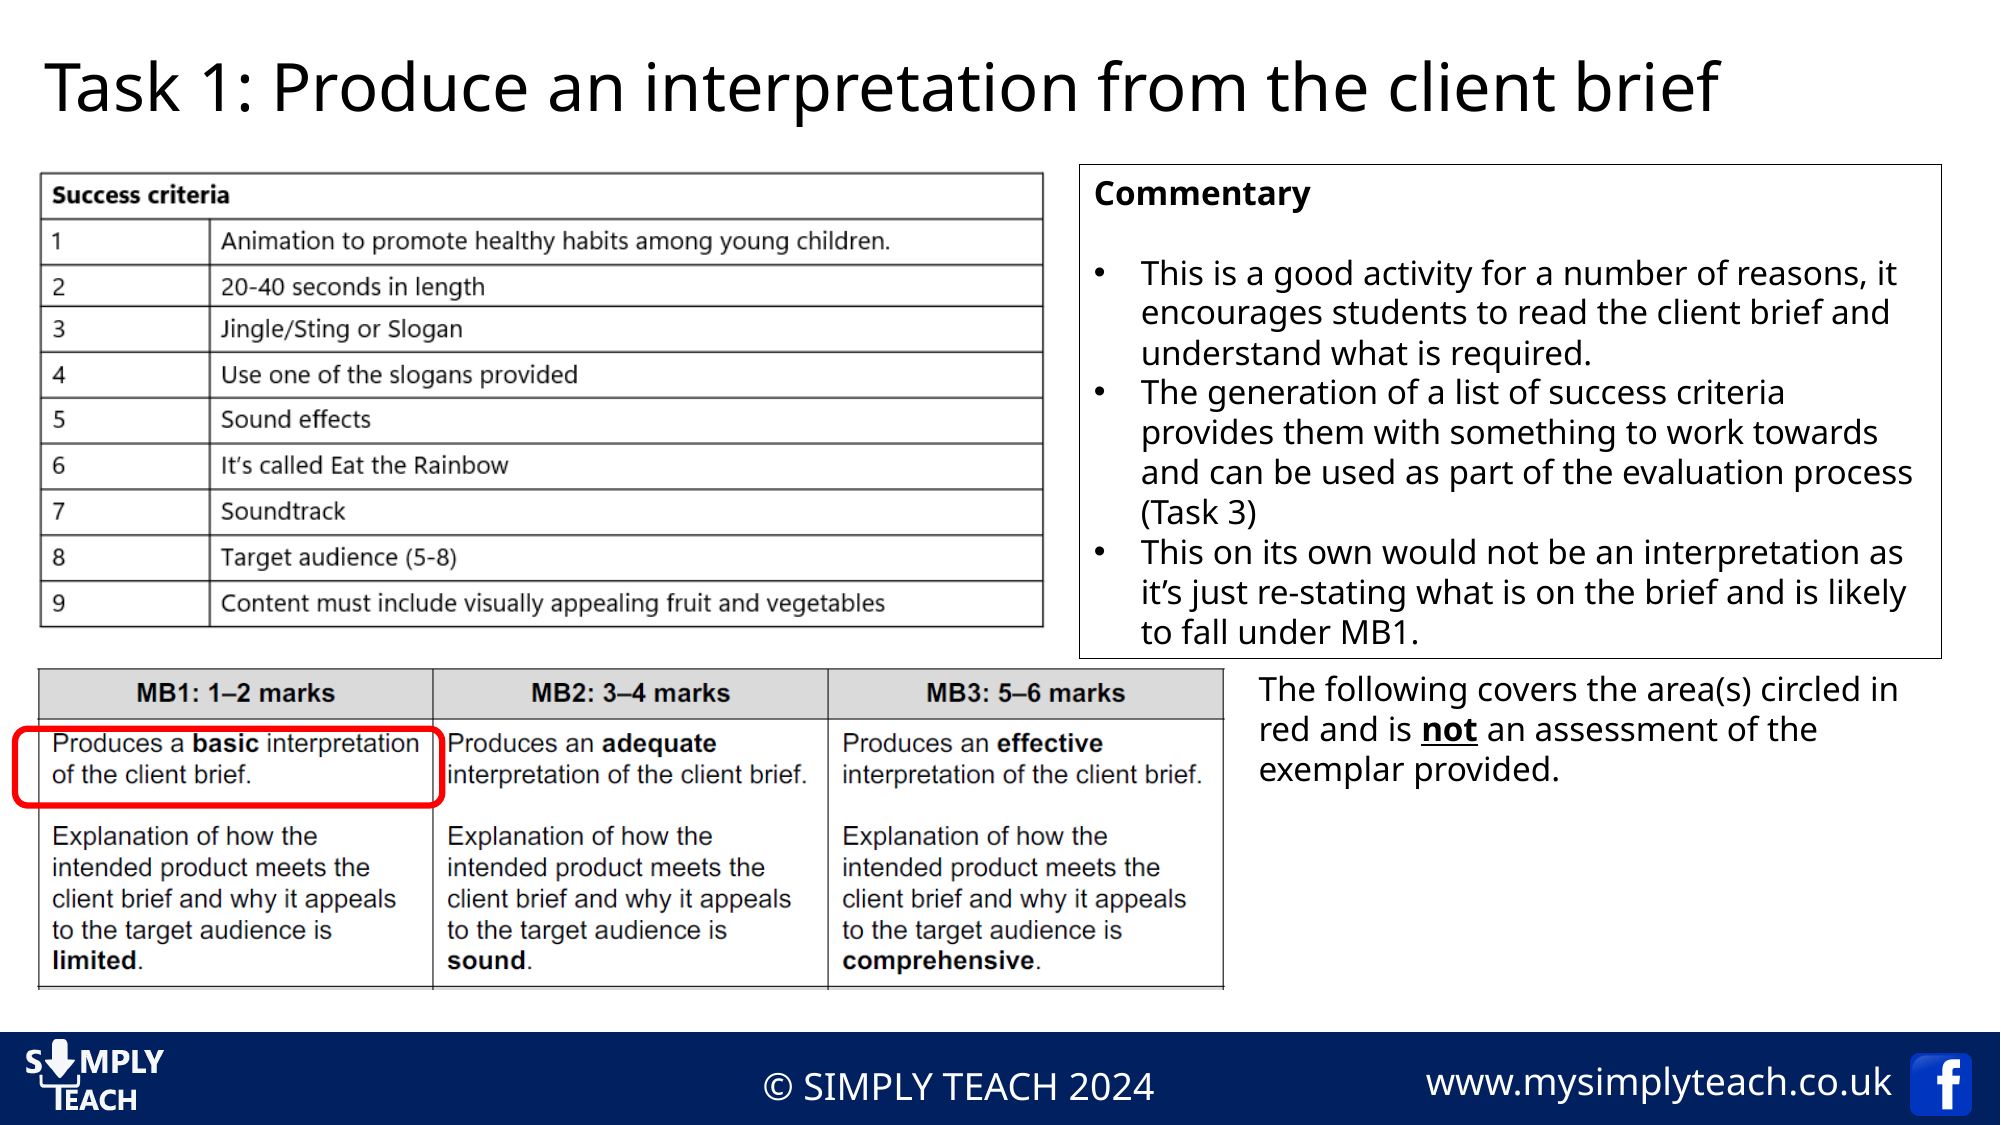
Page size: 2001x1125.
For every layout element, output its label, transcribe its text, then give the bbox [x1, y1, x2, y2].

text_box Commentary This is a good activity for a number of reasons, it encourages students to read the client brief and understand what is required. The generation of a list of success criteria provides them with something to work towards and can be used as part of the evaluation process (Task 3) This on its own would not be an interpretation as it’s just re-stating what is on the brief and is likely to fall under MB1. [1079, 164, 1942, 659]
picture [15, 1033, 182, 1122]
text_box www.mysimplyteach.co.uk [1411, 1050, 1907, 1111]
picture [1907, 1050, 1976, 1119]
text_box [14, 727, 29, 807]
text_box [0, 1032, 2000, 1125]
text_box The following covers the area(s) circled in red and is not an assessment of the exemplar provided. [1243, 660, 1942, 796]
text_box Task 1: Produce an interpretation from the client brief [29, 37, 1942, 133]
picture [29, 659, 1230, 990]
text_box © SIMPLY TEACH 2024 [621, 1055, 1296, 1115]
picture [29, 155, 1066, 655]
